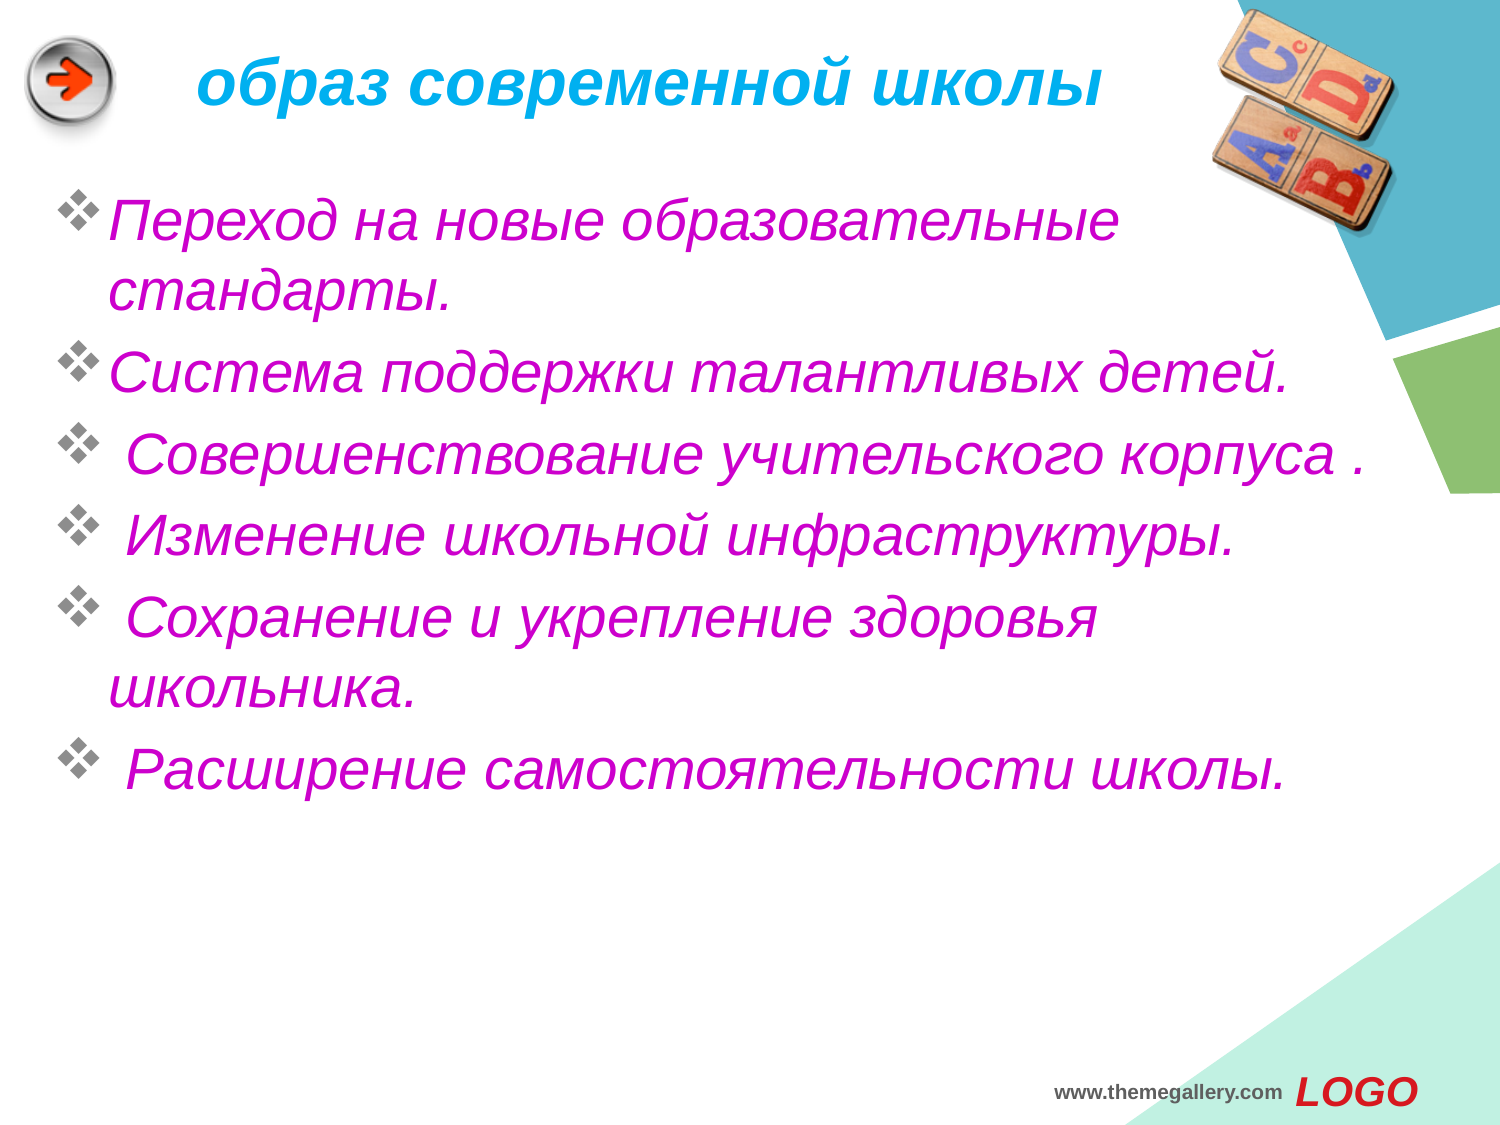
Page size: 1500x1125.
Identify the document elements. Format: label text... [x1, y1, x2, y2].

footer www.themegallery.com [947, 1071, 1298, 1112]
list Переход на новые образовательные стандарты. Система поддержки талантливых детей. Совершенствование учительского корпуса . Изменение школьной инфраструктуры. Сохранение и укрепление здоровья школьника. Расширение самостоятельности школы. [37, 174, 1425, 1050]
picture [24, 35, 118, 150]
picture [1212, 8, 1399, 174]
title образ современной школы [137, 32, 1163, 125]
